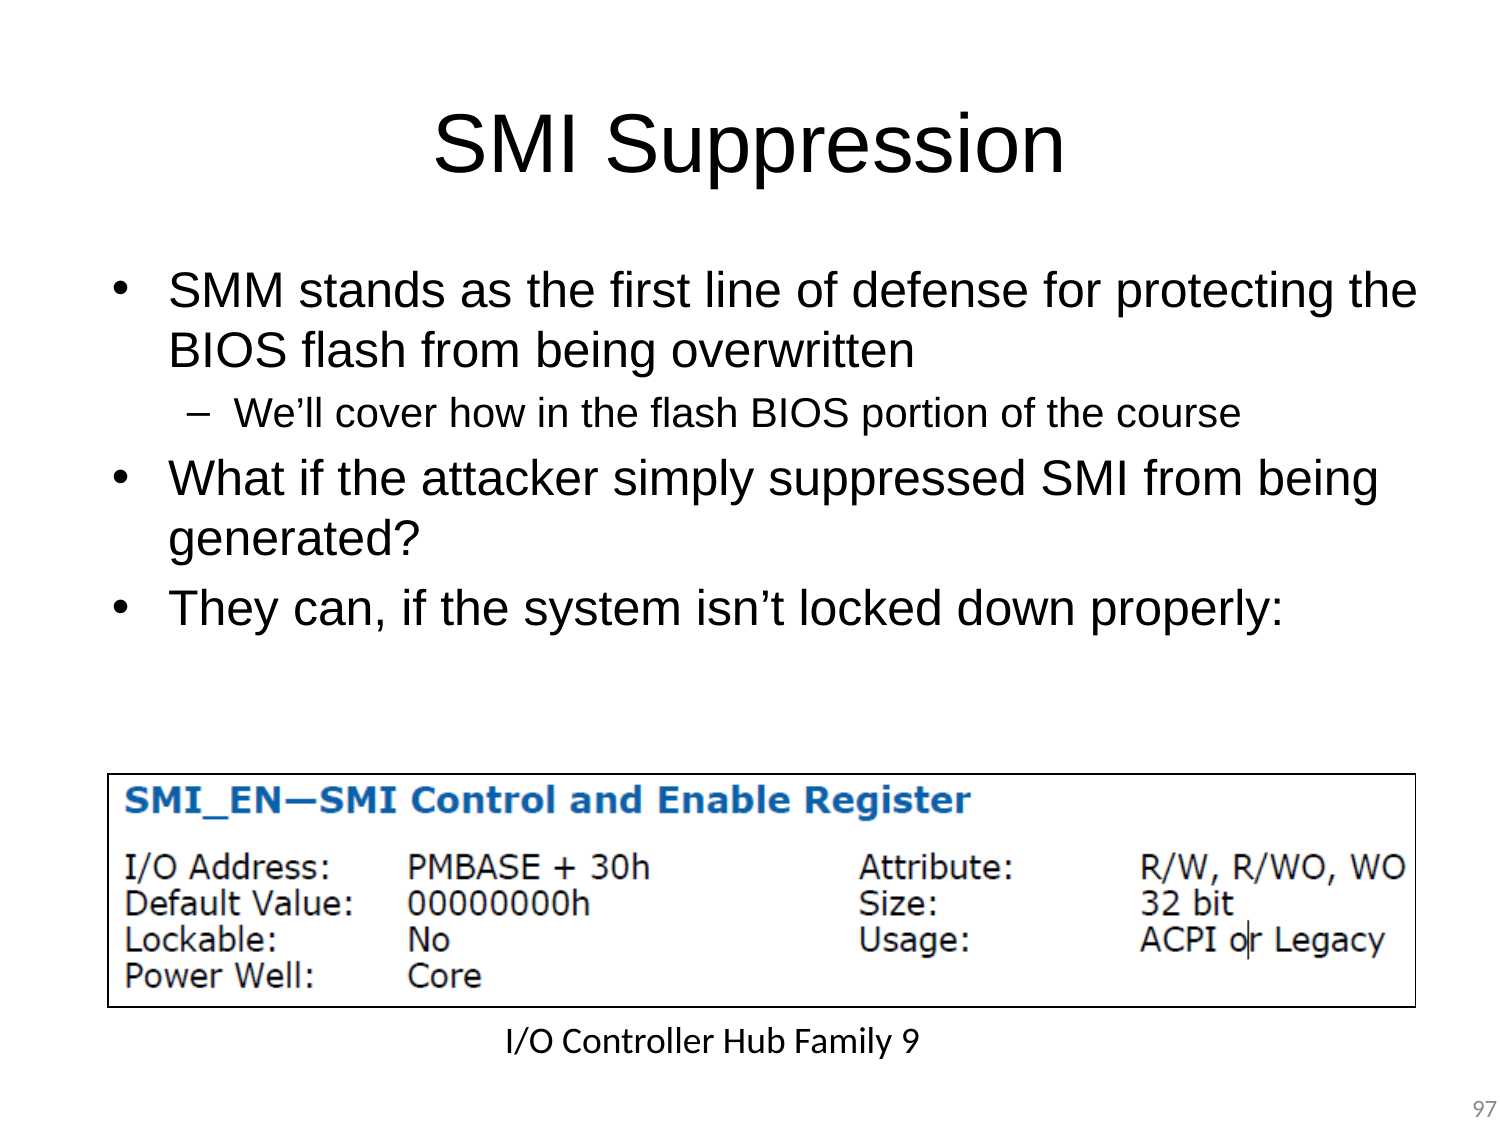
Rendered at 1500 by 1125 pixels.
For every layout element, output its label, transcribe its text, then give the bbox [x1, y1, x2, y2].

list SMM stands as the first line of defense for protecting the BIOS flash from being overwritten We’ll cover how in the flash BIOS portion of the course What if the attacker simply suppressed SMI from being generated? They can, if the system isn’t locked down properly: [96, 249, 1447, 738]
slide_number 97 [1162, 1077, 1500, 1125]
title SMI Suppression [75, 45, 1425, 233]
picture [108, 774, 1416, 1007]
text_box I/O Controller Hub Family 9 [490, 1016, 936, 1069]
